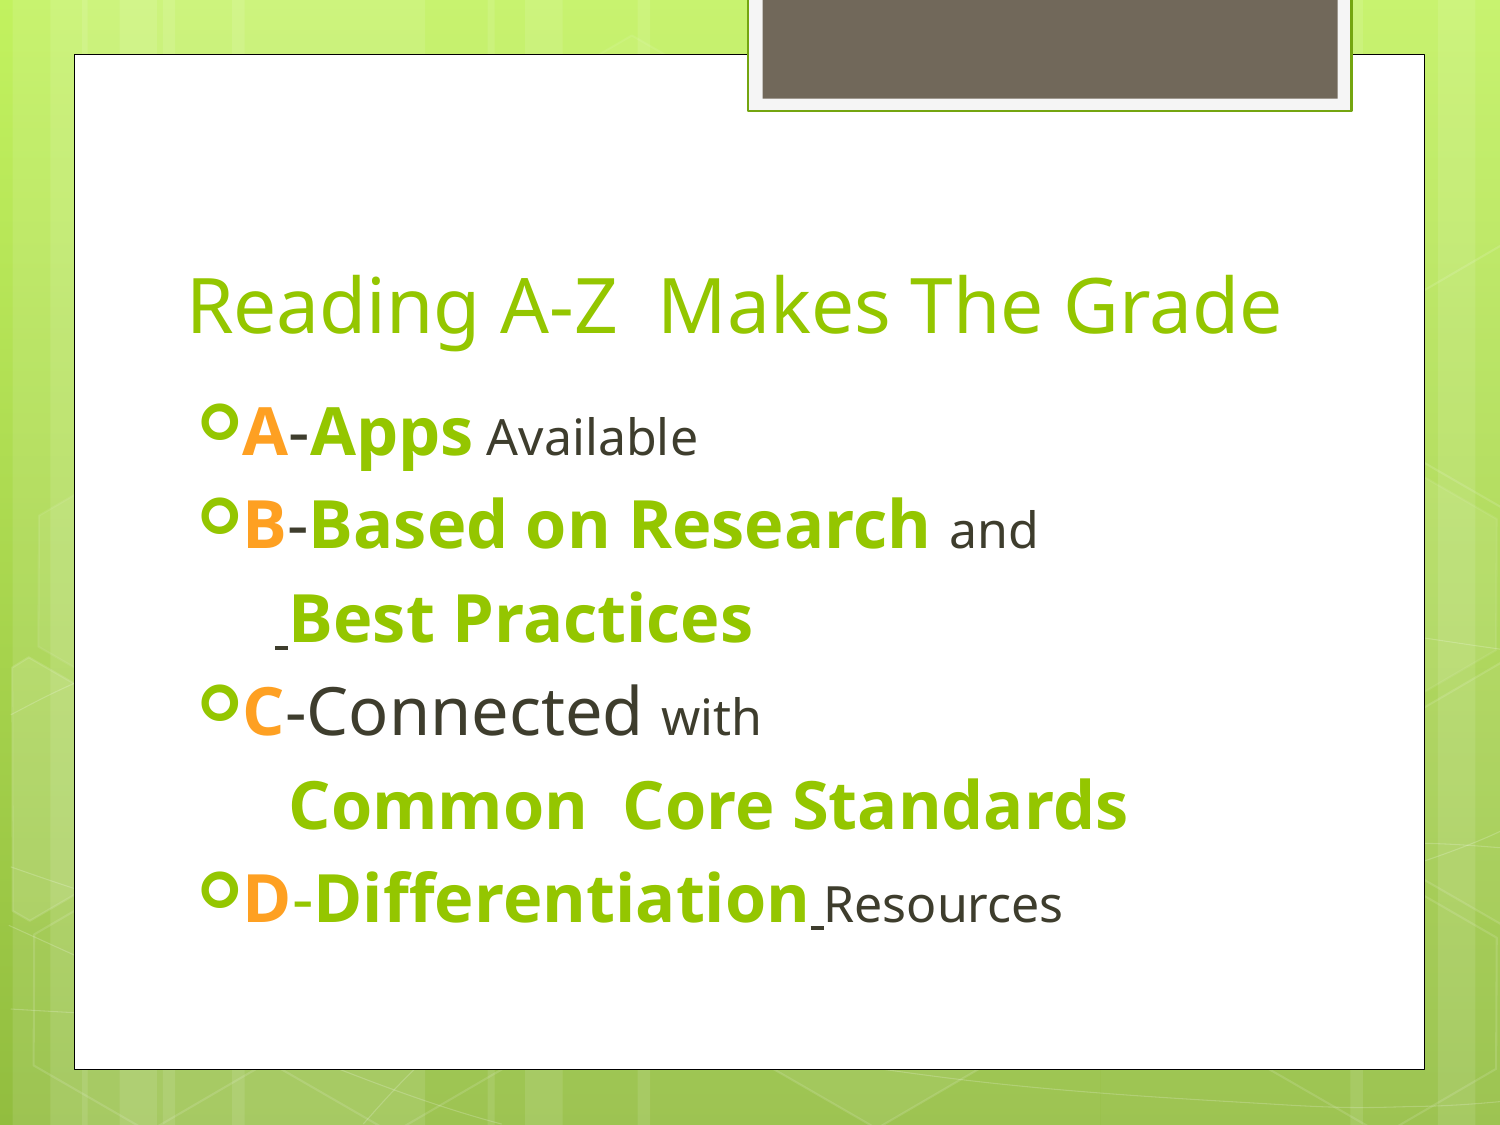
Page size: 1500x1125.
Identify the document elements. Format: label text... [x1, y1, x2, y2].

list A-Apps Available B-Based on Research and Best Practices C-Connected with Common Core Standards D-Differentiation Resources [171, 381, 1283, 957]
title Reading A-Z Makes The Grade [171, 168, 1363, 357]
